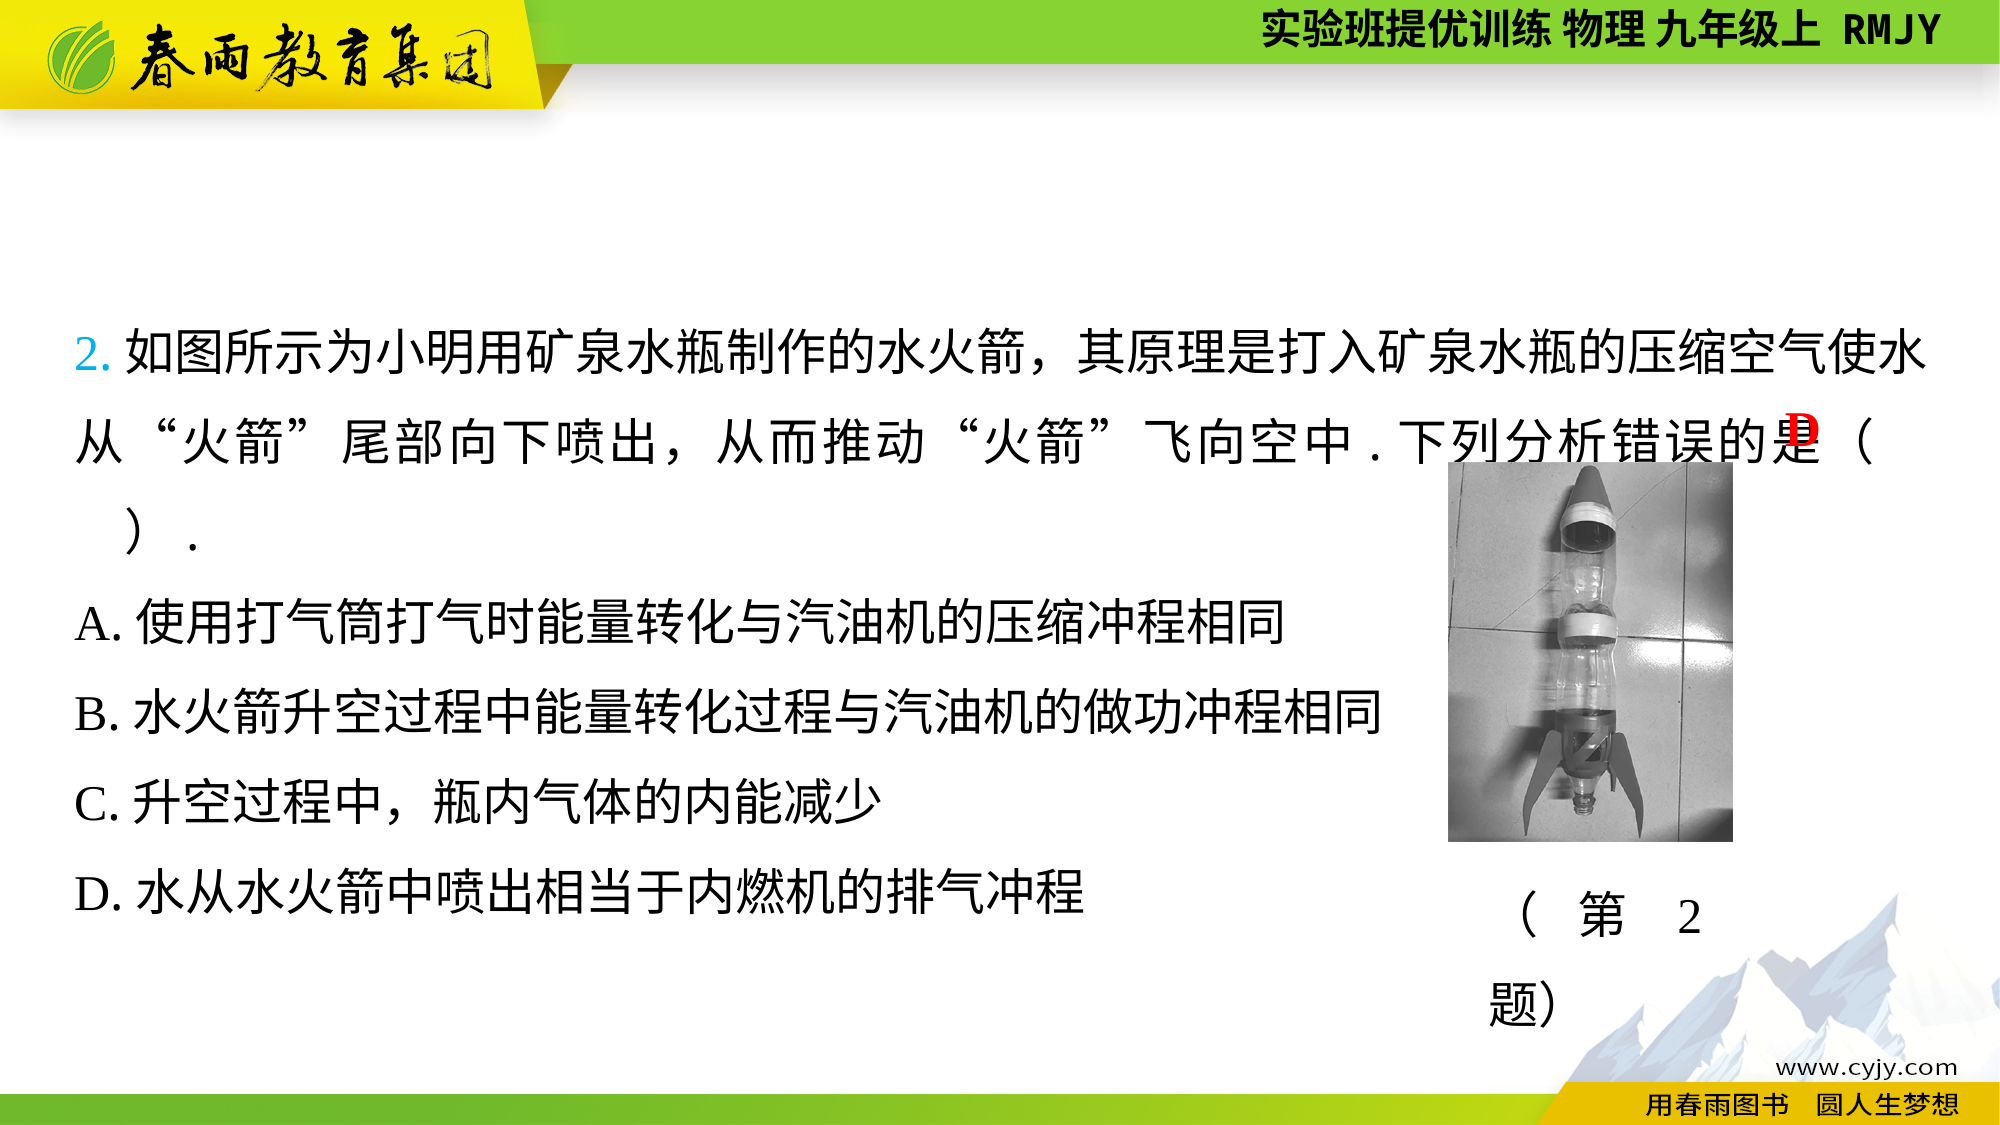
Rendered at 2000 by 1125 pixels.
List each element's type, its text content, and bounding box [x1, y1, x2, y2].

text_box （第2题） [1474, 849, 1729, 951]
picture [0, 0, 2000, 1125]
list 2.如图所示为小明用矿泉水瓶制作的水火箭，其原理是打入矿泉水瓶的压缩空气使水从“火箭”尾部向下喷出，从而推动“火箭”飞向空中.下列分析错误的是（ ）. A.使用打气筒打气时能量转化与汽油机的压缩冲程相同 B.水火箭升空过程中能量转化过程与汽油机的做功冲程相同 C.升空过程中，瓶内气体的内能减少 D.水从水火箭中喷出相当于内燃机的排气冲程 [59, 282, 1944, 832]
text_box D [1770, 388, 1836, 464]
